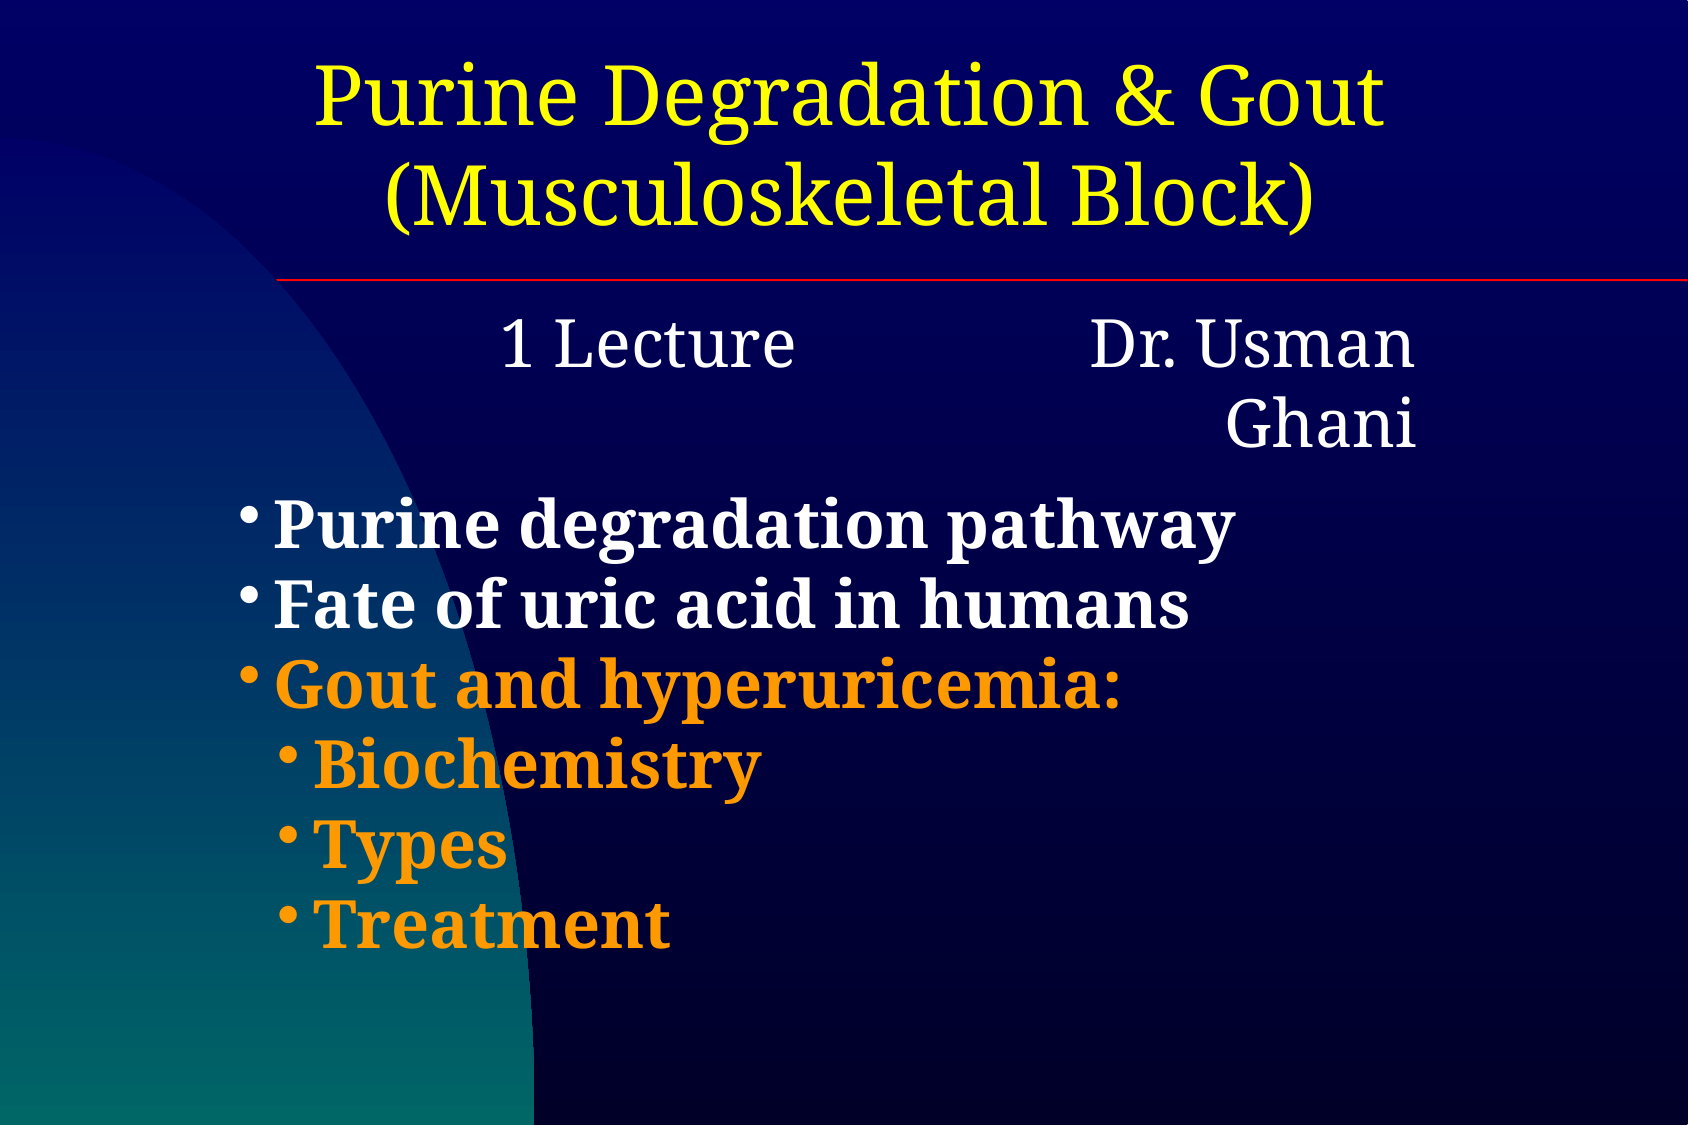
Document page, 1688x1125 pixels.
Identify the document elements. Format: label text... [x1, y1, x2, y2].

text_box Purine Degradation & Gout (Musculoskeletal Block) [81, 50, 1619, 250]
text_box Purine degradation pathway Fate of uric acid in humans Gout and hyperuricemia: Biochemistry Types Treatment [223, 474, 1444, 970]
text_box 1 Lecture Dr. Usman Ghani [281, 293, 1432, 469]
